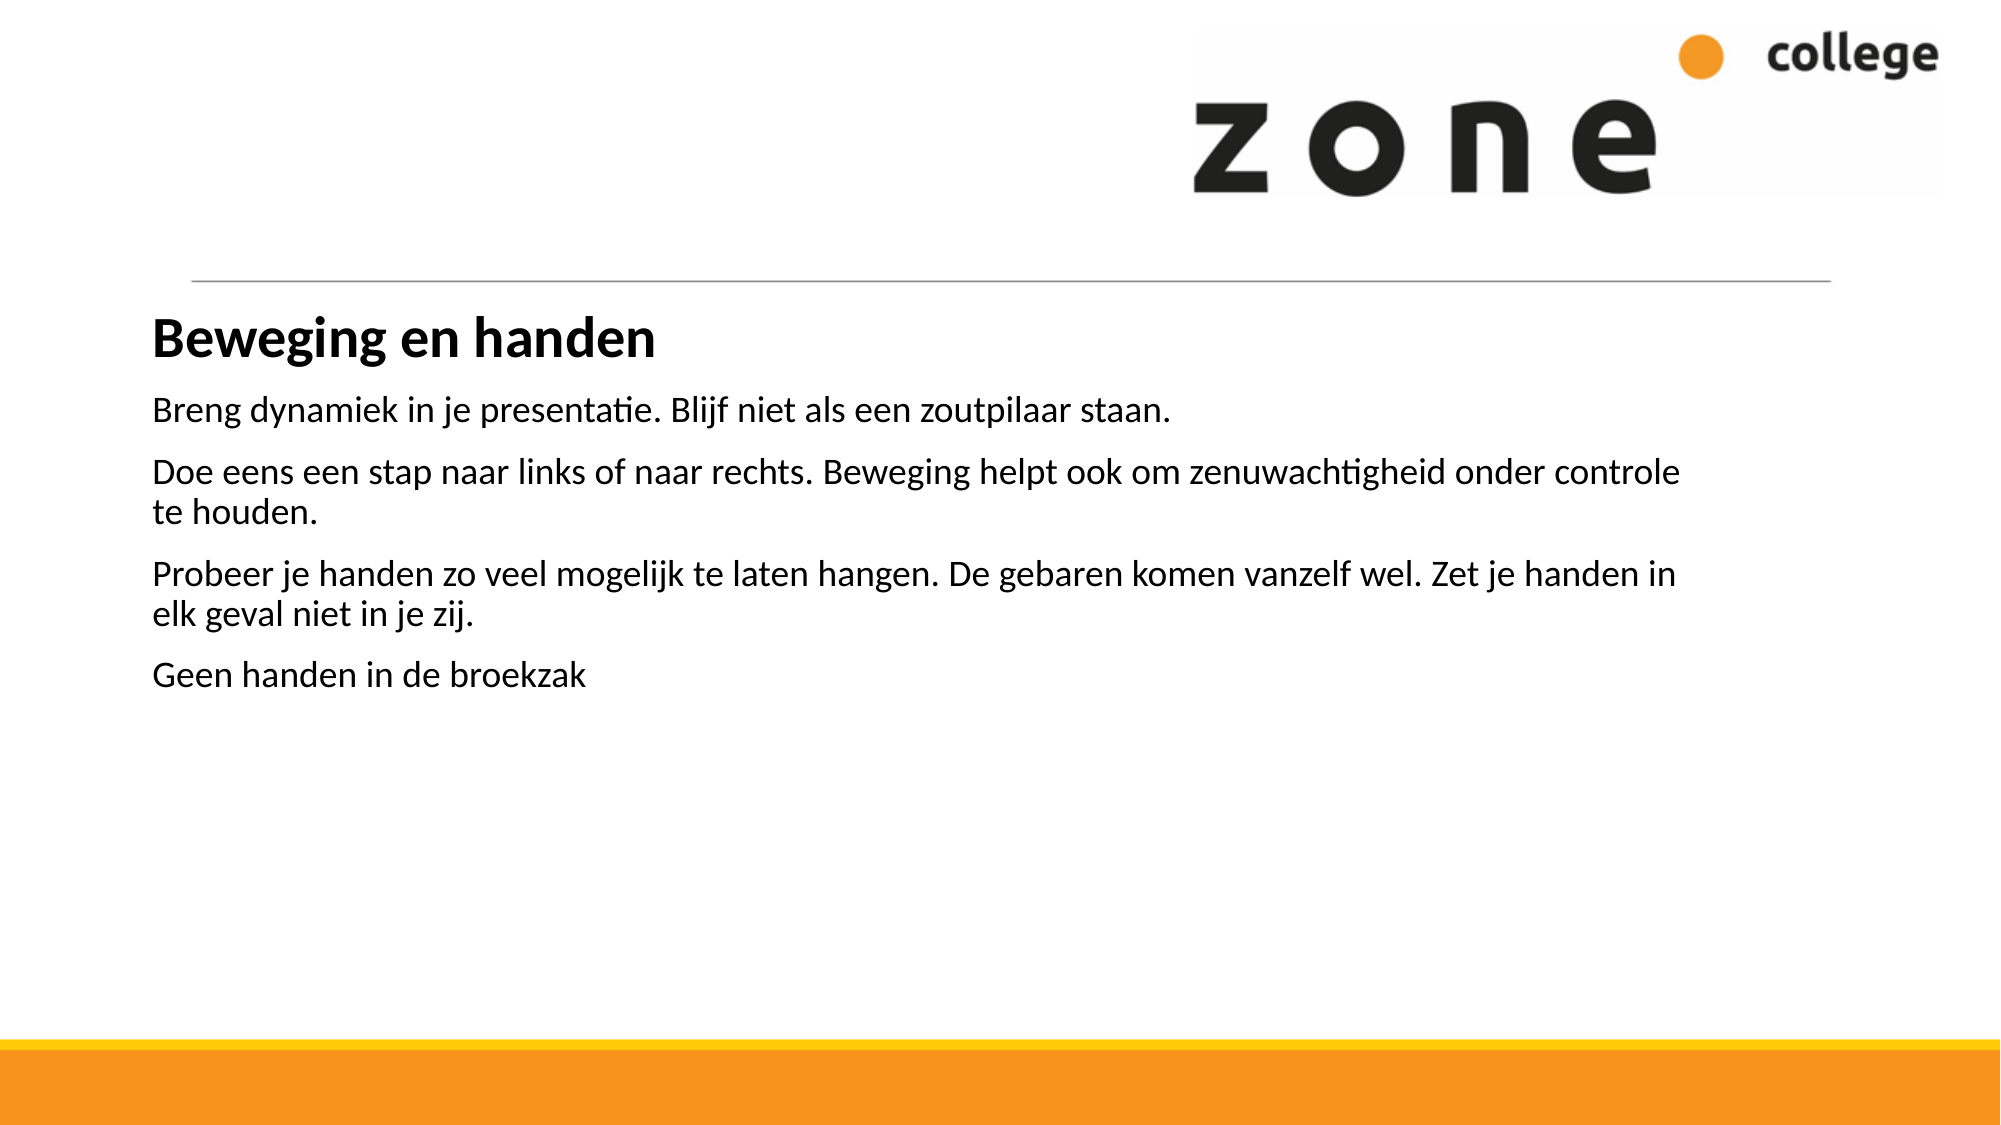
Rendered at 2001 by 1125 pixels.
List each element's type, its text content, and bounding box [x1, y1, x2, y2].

list Beweging en handen Breng dynamiek in je presentatie. Blijf niet als een zoutpilaar staan. Doe eens een stap naar links of naar rechts. Beweging helpt ook om zenuwachtigheid onder controle te houden. Probeer je handen zo veel mogelijk te laten hangen. De gebaren komen vanzelf wel. Zet je handen in elk geval niet in je zij. Geen handen in de broekzak [137, 299, 1725, 1014]
picture [0, 0, 2001, 1125]
